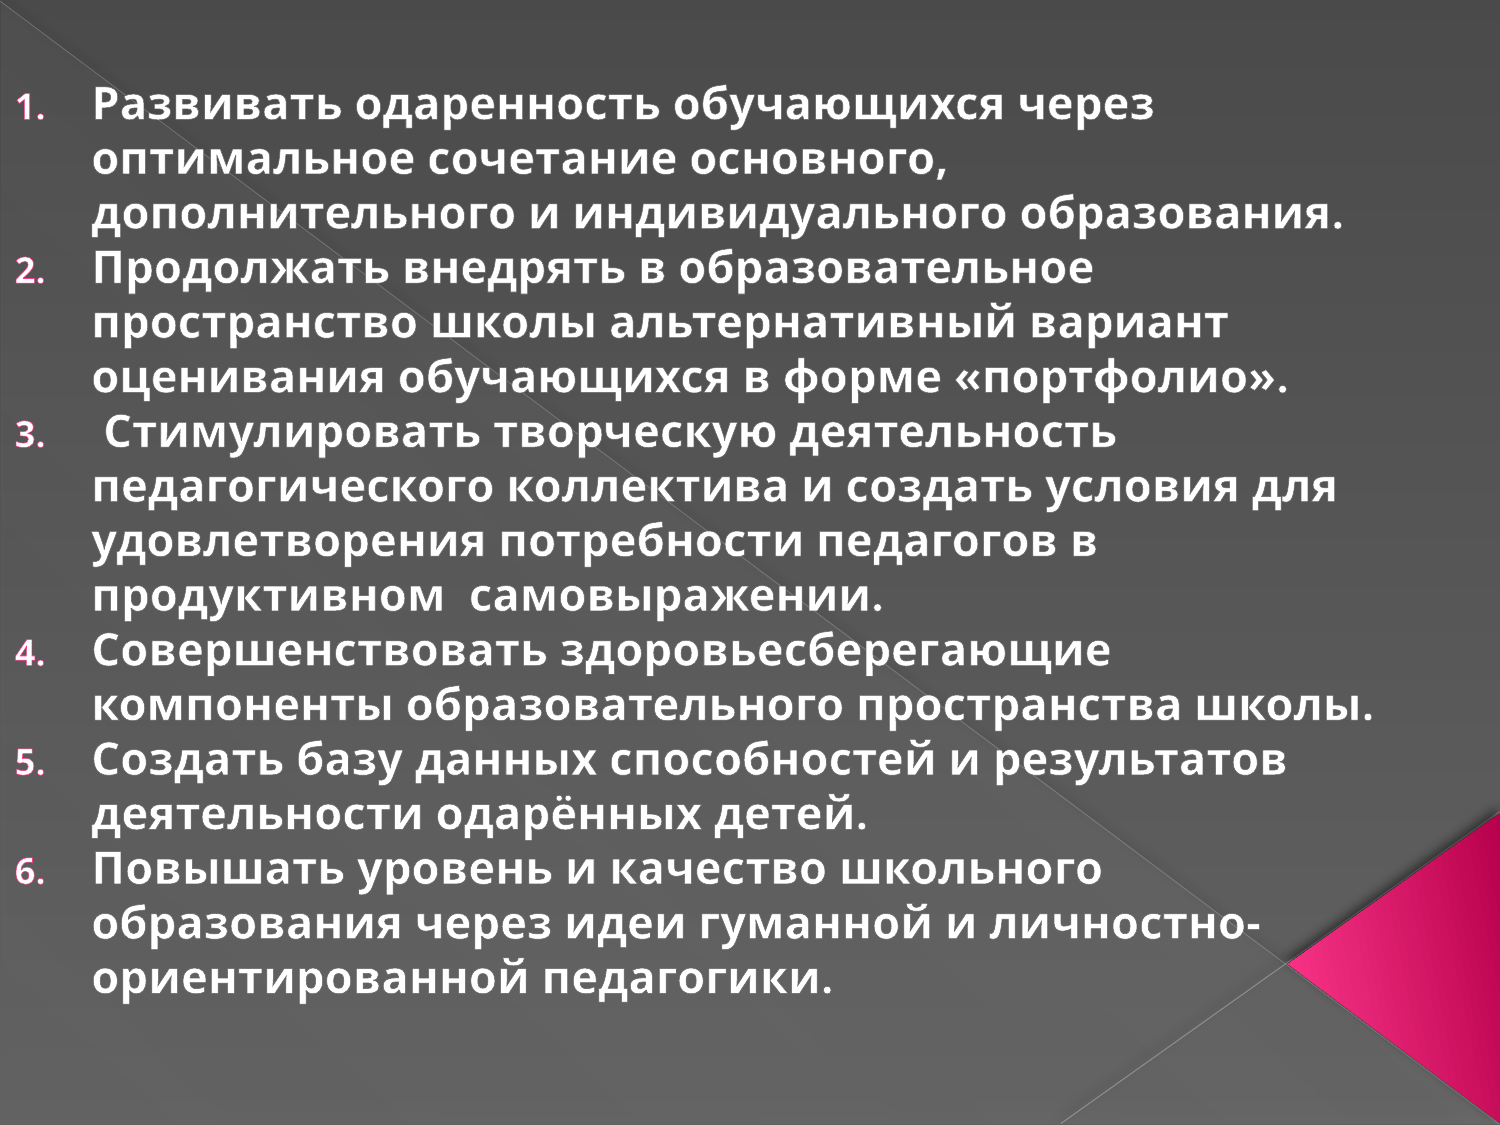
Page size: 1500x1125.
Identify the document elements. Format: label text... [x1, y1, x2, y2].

subtitle Развивать одаренность обучающихся через оптимальное сочетание основного, дополнительного и индивидуального образования. Продолжать внедрять в образовательное пространство школы альтернативный вариант оценивания обучающихся в форме «портфолио». Стимулировать творческую деятельность педагогического коллектива и создать условия для удовлетворения потребности педагогов в продуктивном самовыражении. Совершенствовать здоровьесберегающие компоненты образовательного пространства школы. Создать базу данных способностей и результатов деятельности одарённых детей. Повышать уровень и качество школьного образования через идеи гуманной и личностно- ориентированной педагогики. [0, 66, 1400, 1071]
